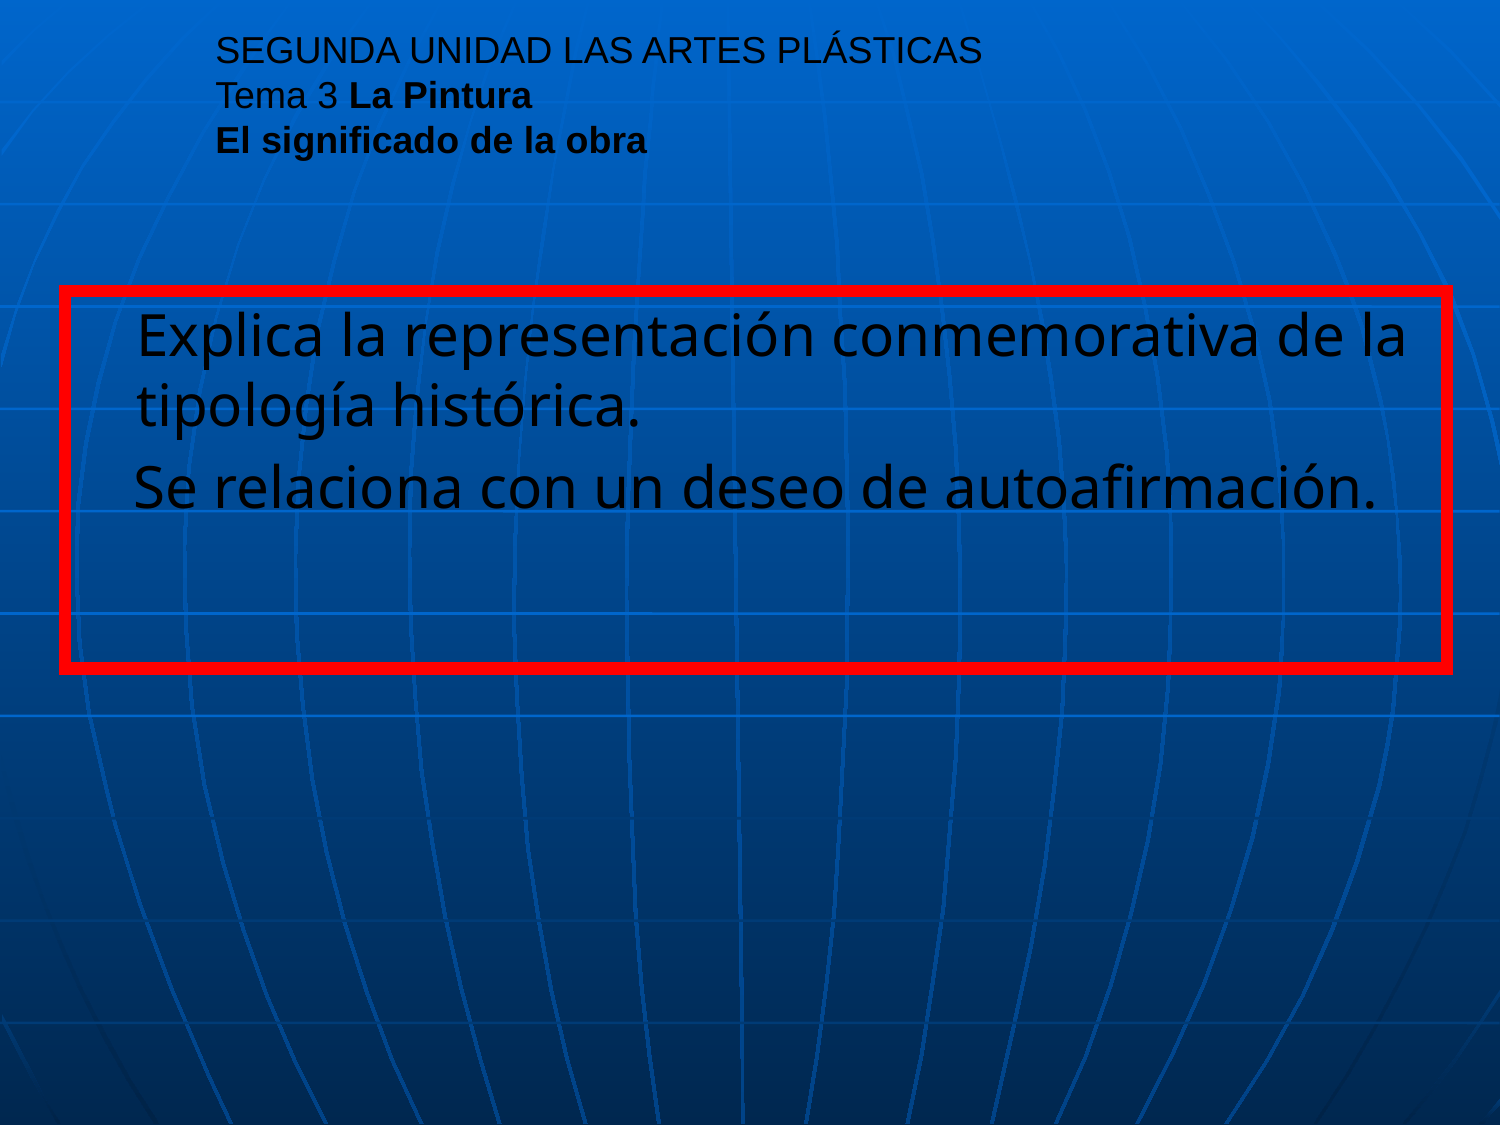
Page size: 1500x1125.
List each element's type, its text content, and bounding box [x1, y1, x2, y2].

title SEGUNDA UNIDAD LAS ARTES PLÁSTICAS Tema 3 La Pintura El significado de la obra [0, 0, 1200, 188]
list Explica la representación conmemorativa de la tipología histórica. Se relaciona con un deseo de autoafirmación. [64, 290, 1448, 670]
